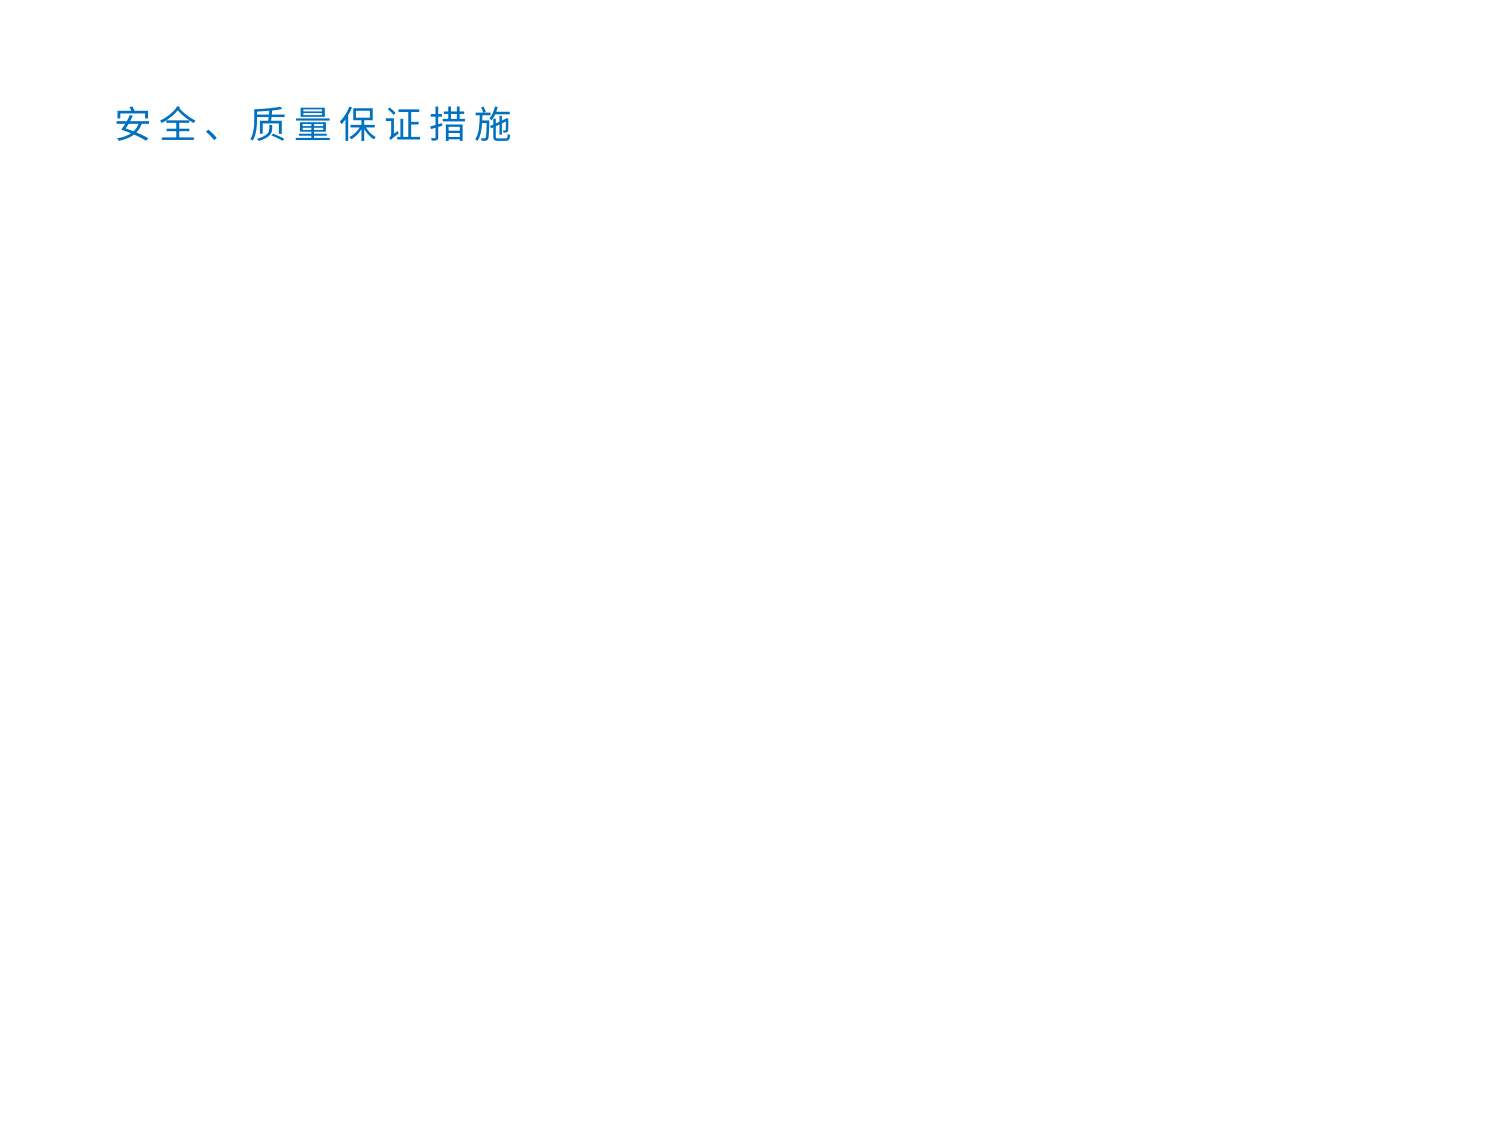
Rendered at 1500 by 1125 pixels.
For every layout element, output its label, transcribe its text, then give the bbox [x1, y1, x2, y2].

text_box 安全、质量保证措施 [99, 93, 527, 154]
